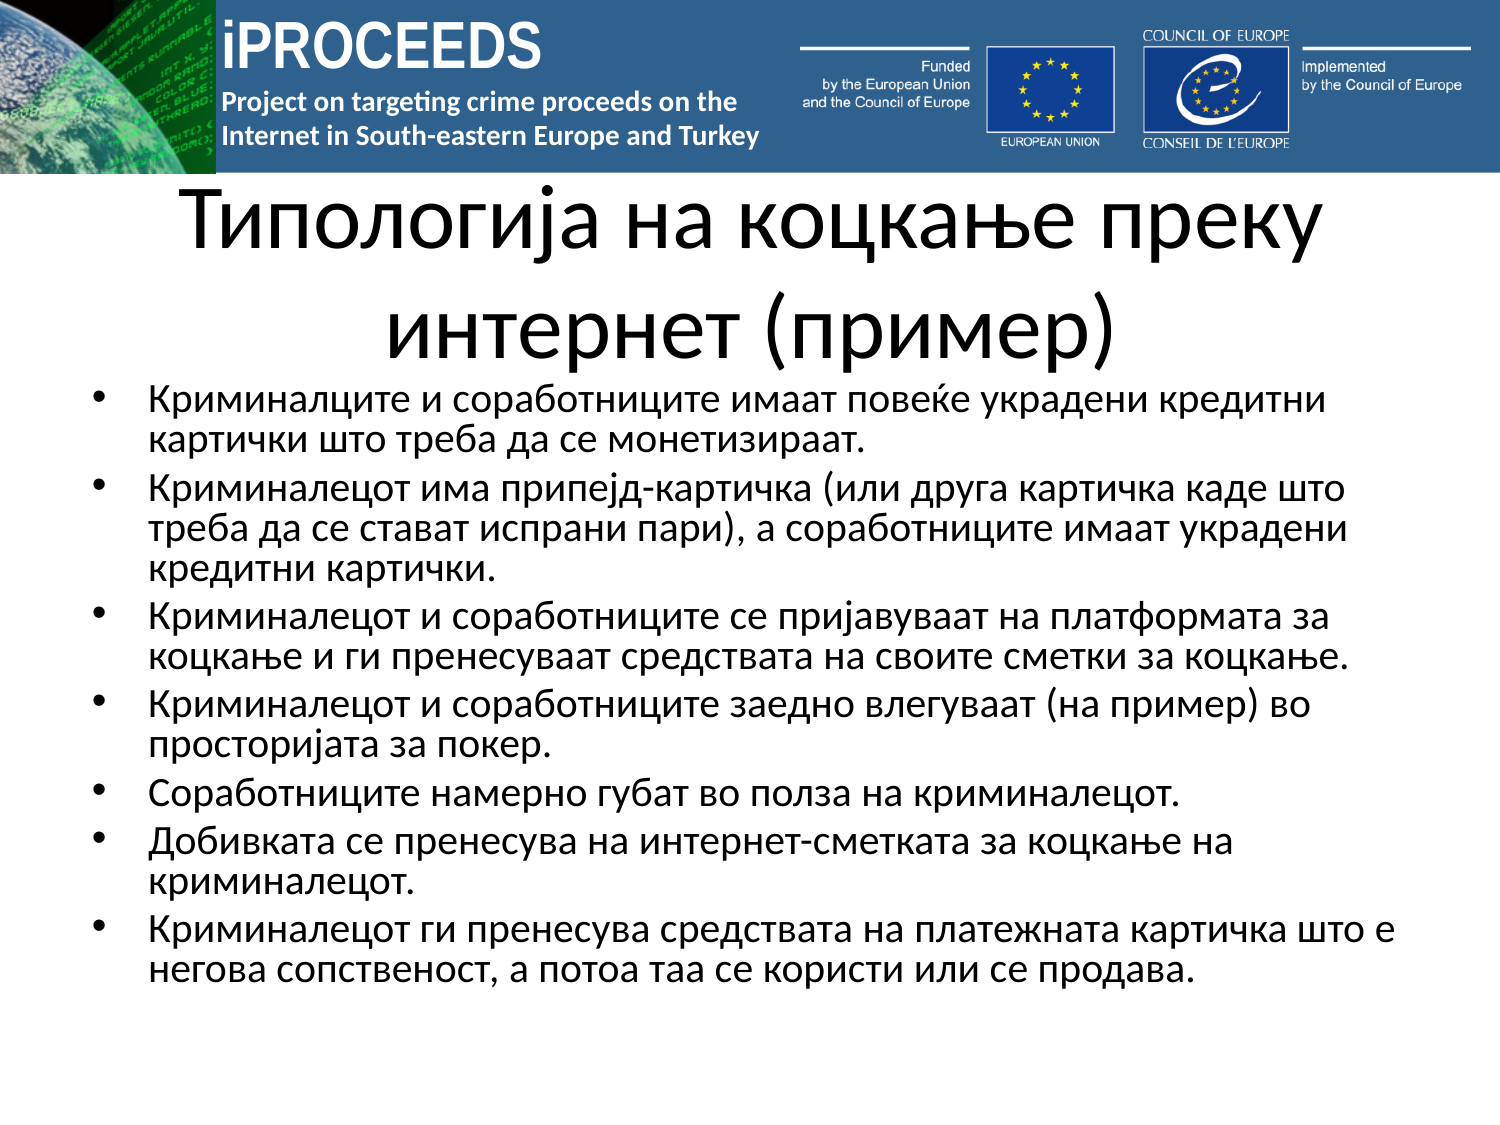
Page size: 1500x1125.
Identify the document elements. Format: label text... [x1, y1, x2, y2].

title Типологија на коцкање преку интернет (пример) [76, 172, 1427, 361]
picture [800, 30, 1471, 148]
picture [0, 0, 216, 174]
list Криминалците и соработниците имаат повеќе украдени кредитни картички што треба да се монетизираат. Криминалецот има припејд-картичка (или друга картичка каде што треба да се стават испрани пари), а соработниците имаат украдени кредитни картички. Криминалецот и соработниците се пријавуваат на платформата за коцкање и ги пренесуваат средствата на своите сметки за коцкање. Криминалецот и соработниците заедно влегуваат (на пример) во просторијата за покер. Соработниците намерно губат во полза на криминалецот. Добивката се пренесува на интернет-сметката за коцкање на криминалецот. Криминалецот ги пренесува средствата на платежната картичка што е негова сопственост, а потоа таа се користи или се продава. [76, 373, 1427, 1017]
